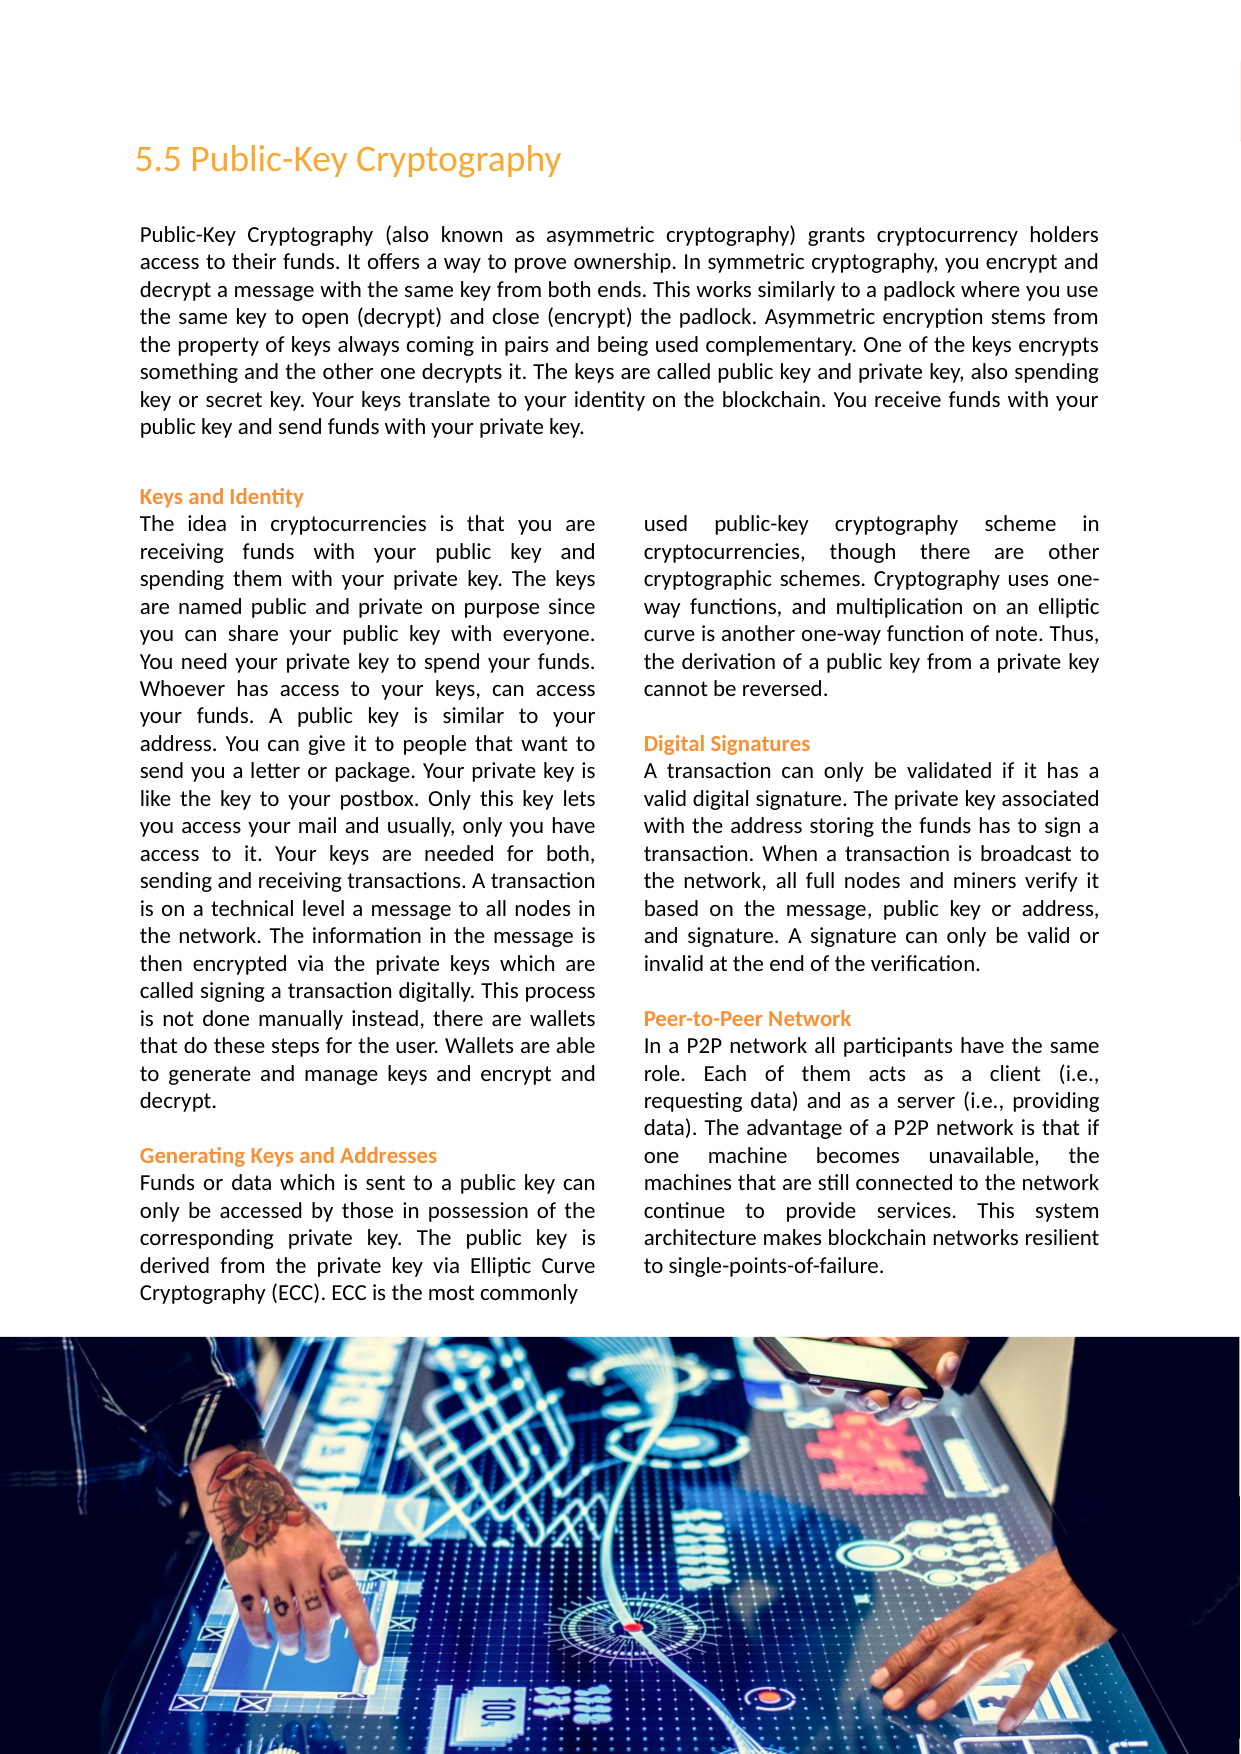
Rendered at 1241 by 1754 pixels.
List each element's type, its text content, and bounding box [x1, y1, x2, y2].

text_box Public-Key Cryptography (also known as asymmetric cryptography) grants cryptocurrency holders access to their funds. It offers a way to prove ownership. In symmetric cryptography, you encrypt and decrypt a message with the same key from both ends. This works similarly to a padlock where you use the same key to open (decrypt) and close (encrypt) the padlock. Asymmetric encryption stems from the property of keys always coming in pairs and being used complementary. One of the keys encrypts something and the other one decrypts it. The keys are called public key and private key, also spending key or secret key. Your keys translate to your identity on the blockchain. You receive funds with your public key and send funds with your private key. [124, 212, 1116, 255]
text_box [992, 0, 1241, 462]
text_box Keys and Identity The idea in cryptocurrencies is that you are receiving funds with your public key and spending them with your private key. The keys are named public and private on purpose since you can share your public key with everyone. You need your private key to spend your funds. Whoever has access to your keys, can access your funds. A public key is similar to your address. You can give it to people that want to send you a letter or package. Your private key is like the key to your postbox. Only this key lets you access your mail and usually, only you have access to it. Your keys are needed for both, sending and receiving transactions. A transaction is on a technical level a message to all nodes in the network. The information in the message is then encrypted via the private keys which are called signing a transaction digitally. This process is not done manually instead, there are wallets that do these steps for the user. Wallets are able to generate and manage keys and encrypt and decrypt. Generating Keys and Addresses Funds or data which is sent to a public key can only be accessed by those in possession of the corresponding private key. The public key is derived from the private key via Elliptic Curve Cryptography (ECC). ECC is the most commonly used public-key cryptography scheme in cryptocurrencies, though there are other cryptographic schemes. Cryptography uses one-way functions, and multiplication on an elliptic curve is another one-way function of note. Thus, the derivation of a public key from a private key cannot be reversed. Digital Signatures A transaction can only be validated if it has a valid digital signature. The private key associated with the address storing the funds has to sign a transaction. When a transaction is broadcast to the network, all full nodes and miners verify it based on the message, public key or address, and signature. A signature can only be valid or invalid at the end of the verification. Peer-to-Peer Network In a P2P network all participants have the same role. Each of them acts as a client (i.e., requesting data) and as a server (i.e., providing data). The advantage of a P2P network is that if one machine becomes unavailable, the machines that are still connected to the network continue to provide services. This system architecture makes blockchain networks resilient to single-points-of-failure. [124, 474, 1116, 1140]
text_box 5.5 Public-Key Cryptography [119, 126, 798, 205]
picture [0, 1336, 1241, 1754]
